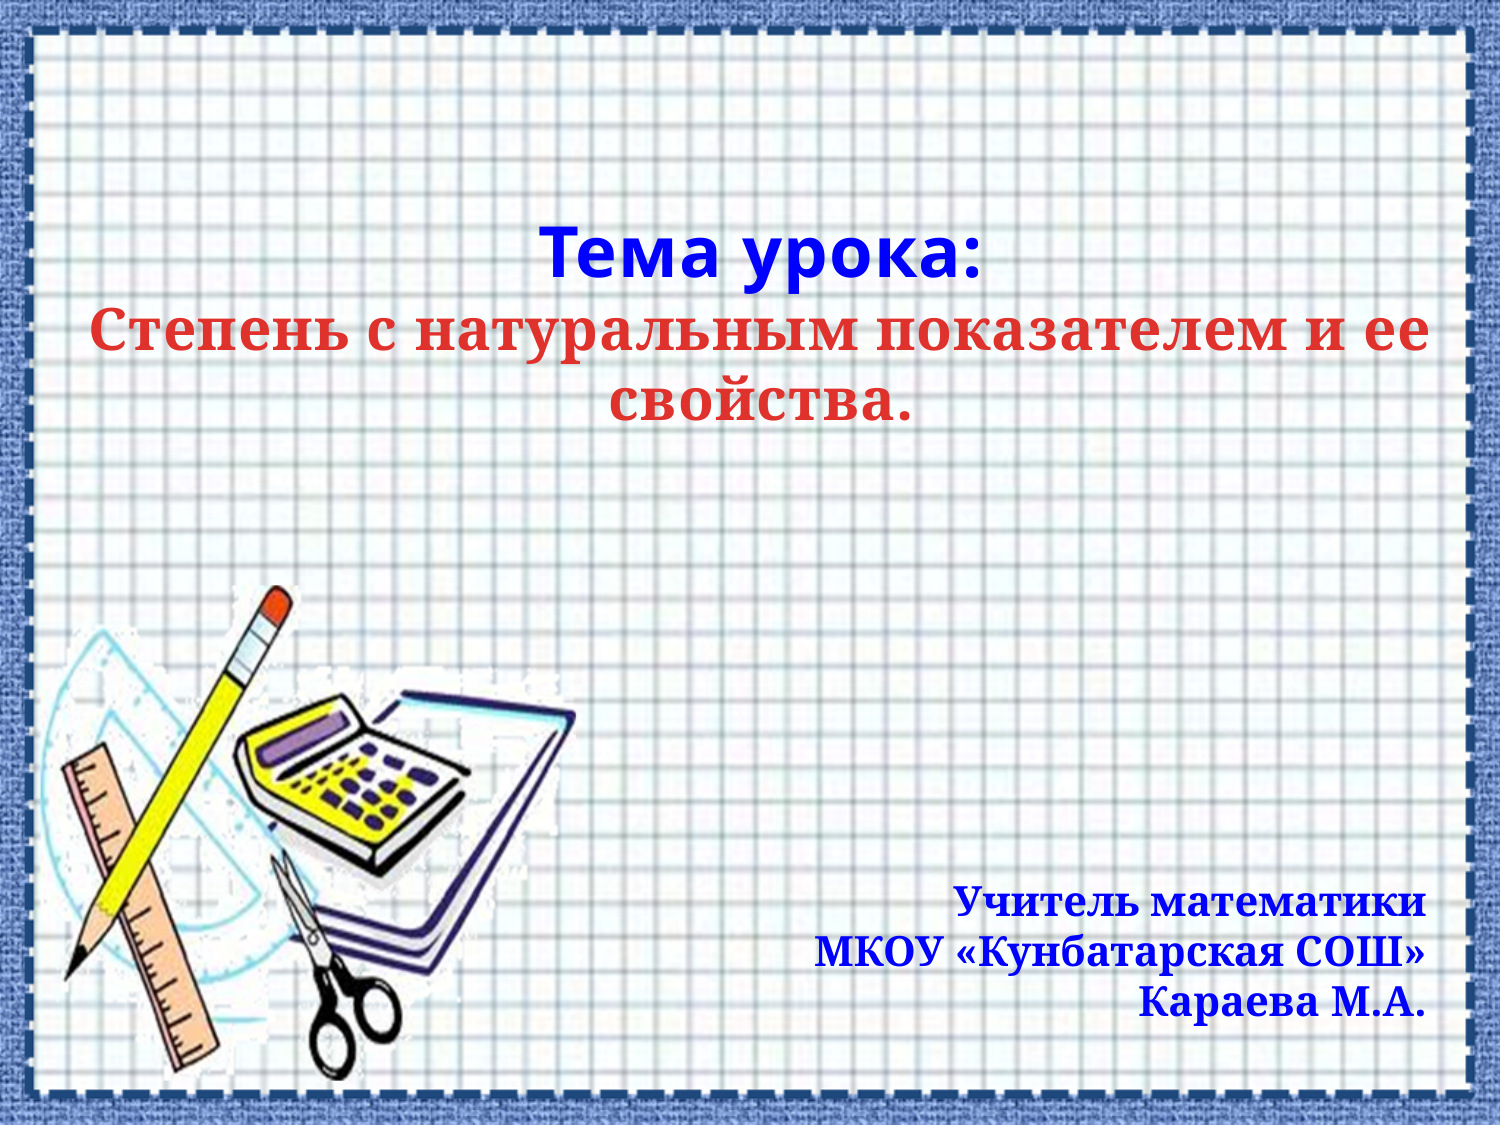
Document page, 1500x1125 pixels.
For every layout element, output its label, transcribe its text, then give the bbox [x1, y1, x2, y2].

text_box Учитель математики МКОУ «Кунбатарская СОШ» Караева М.А. [492, 867, 1442, 1032]
picture [0, 0, 1500, 1125]
title Тема урока: Степень с натуральным показателем и ее свойства. [58, 199, 1465, 441]
